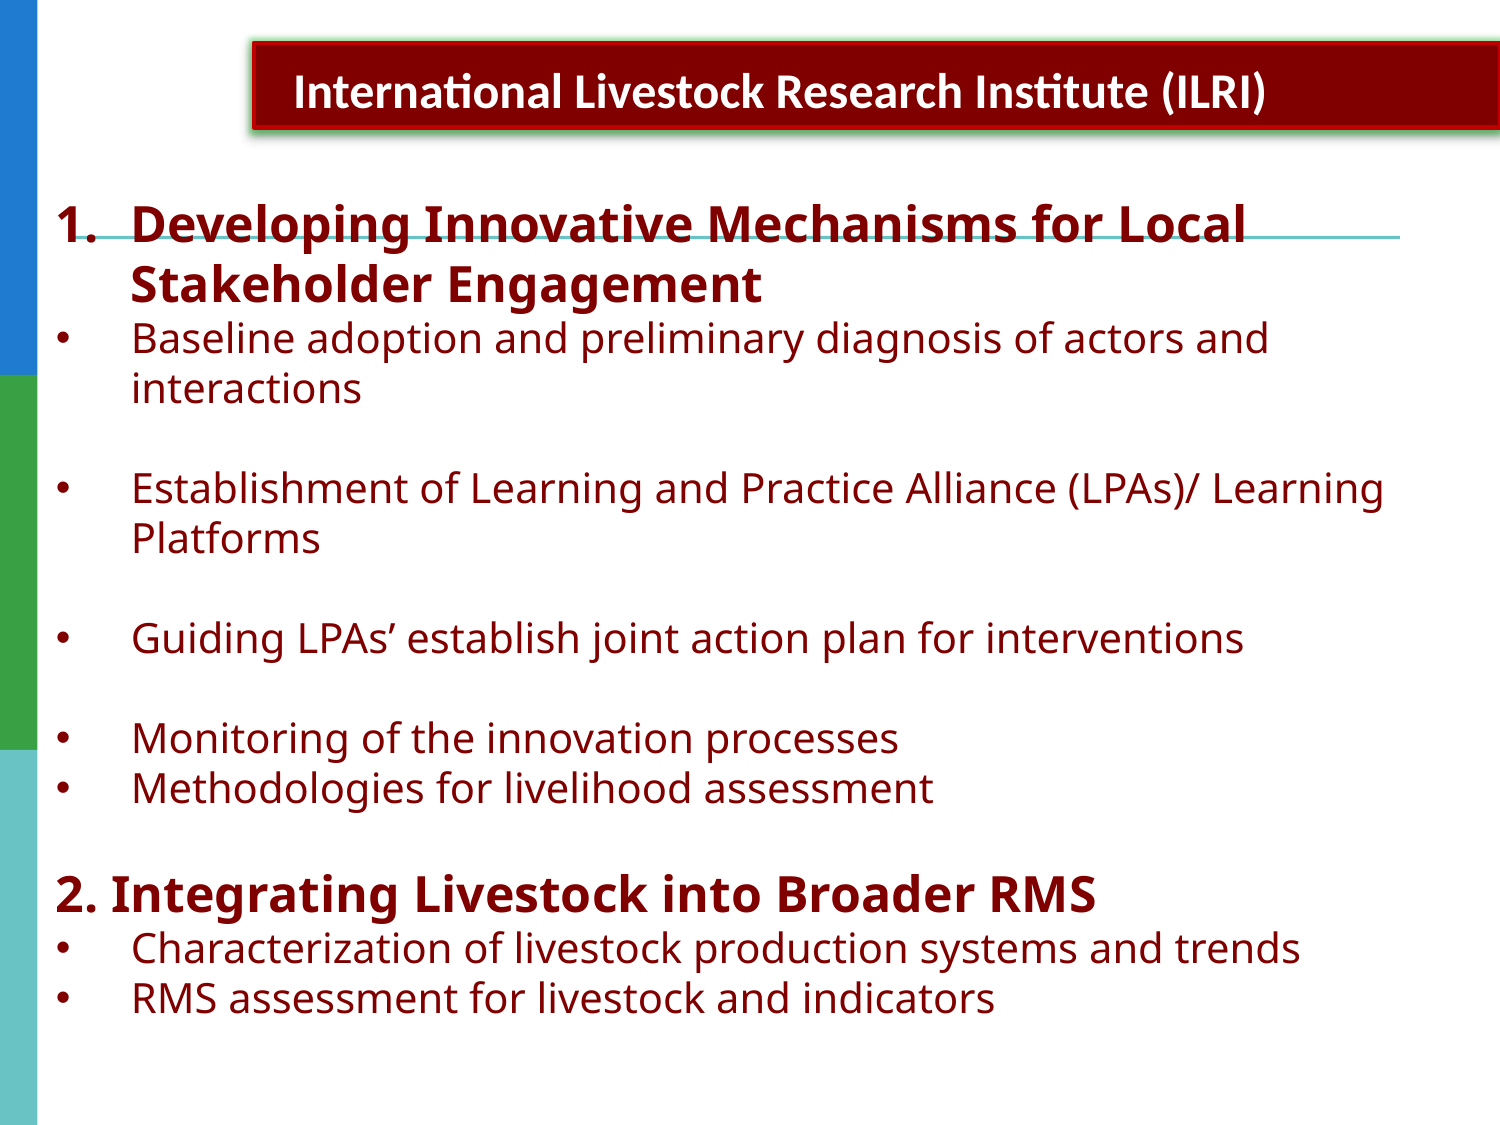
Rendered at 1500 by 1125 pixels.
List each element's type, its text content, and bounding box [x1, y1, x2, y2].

text_box International Livestock Research Institute (ILRI) [252, 41, 1500, 130]
text_box Developing Innovative Mechanisms for Local Stakeholder Engagement Baseline adoption and preliminary diagnosis of actors and interactions Establishment of Learning and Practice Alliance (LPAs)/ Learning Platforms Guiding LPAs’ establish joint action plan for interventions Monitoring of the innovation processes Methodologies for livelihood assessment 2. Integrating Livestock into Broader RMS Characterization of livestock production systems and trends RMS assessment for livestock and indicators [41, 184, 1447, 1030]
